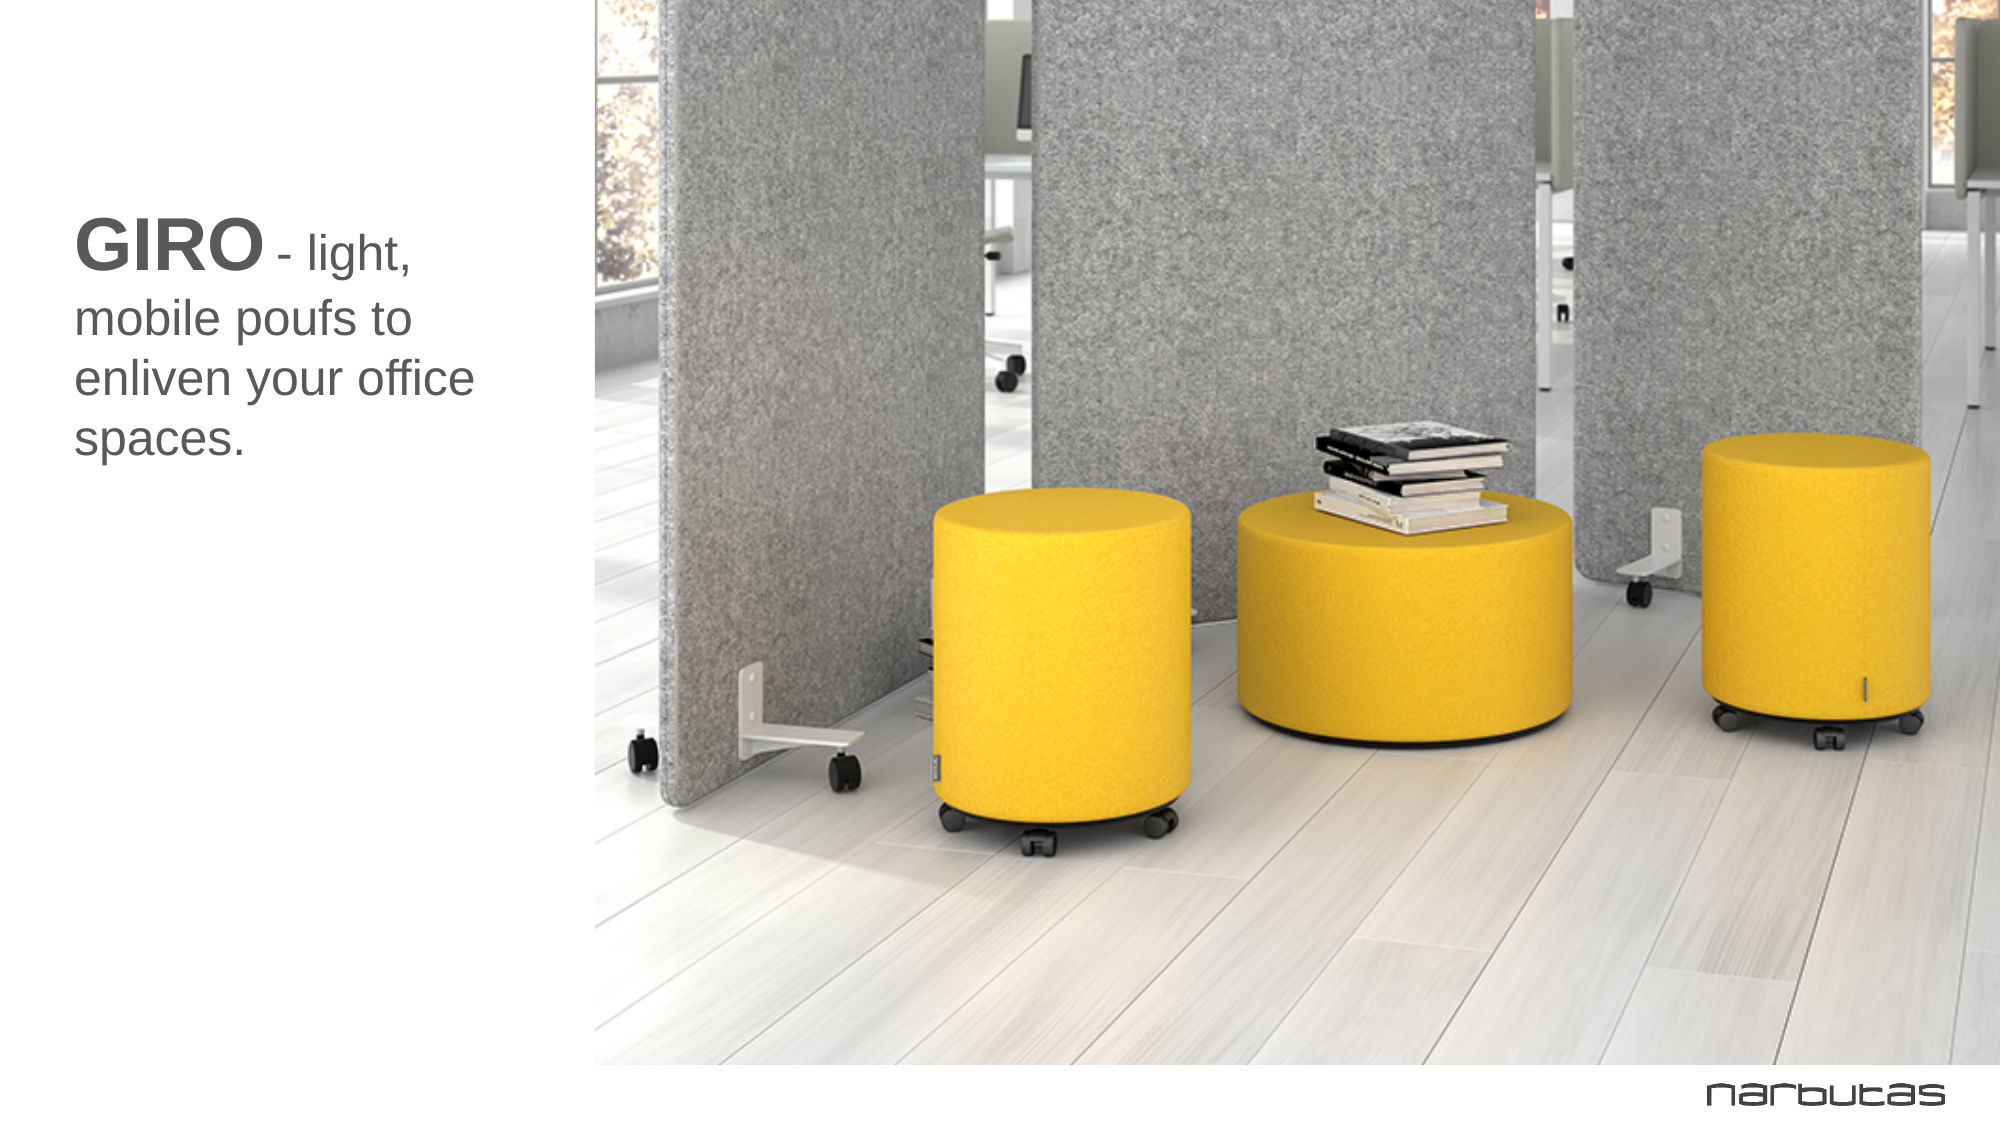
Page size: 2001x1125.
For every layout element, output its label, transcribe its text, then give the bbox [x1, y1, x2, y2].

picture [1707, 1083, 1945, 1106]
text_box GIRO - light, mobile poufs to enliven your office spaces. [59, 188, 552, 473]
picture [594, 0, 2000, 1065]
